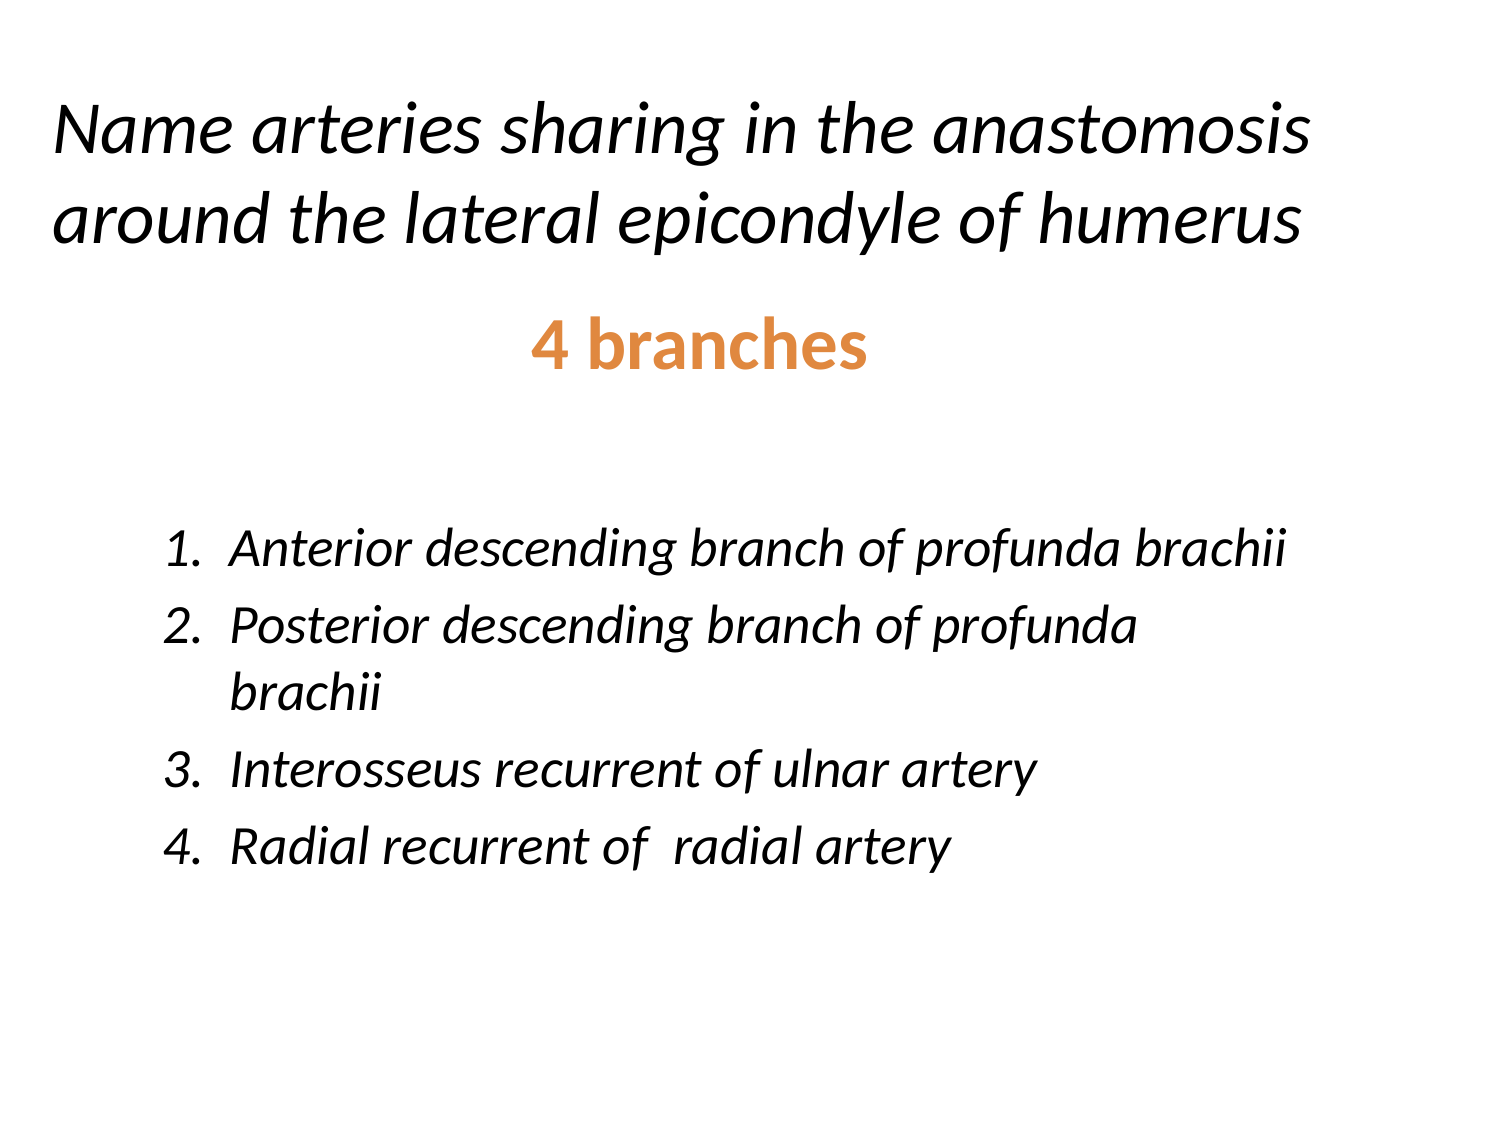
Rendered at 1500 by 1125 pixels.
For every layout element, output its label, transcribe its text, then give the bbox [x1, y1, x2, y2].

list Anterior descending branch of profunda brachii Posterior descending branch of profunda brachii Interosseus recurrent of ulnar artery Radial recurrent of radial artery [147, 503, 1319, 929]
list 4 branches [24, 287, 1375, 450]
title Name arteries sharing in the anastomosis around the lateral epicondyle of humerus [37, 75, 1388, 263]
